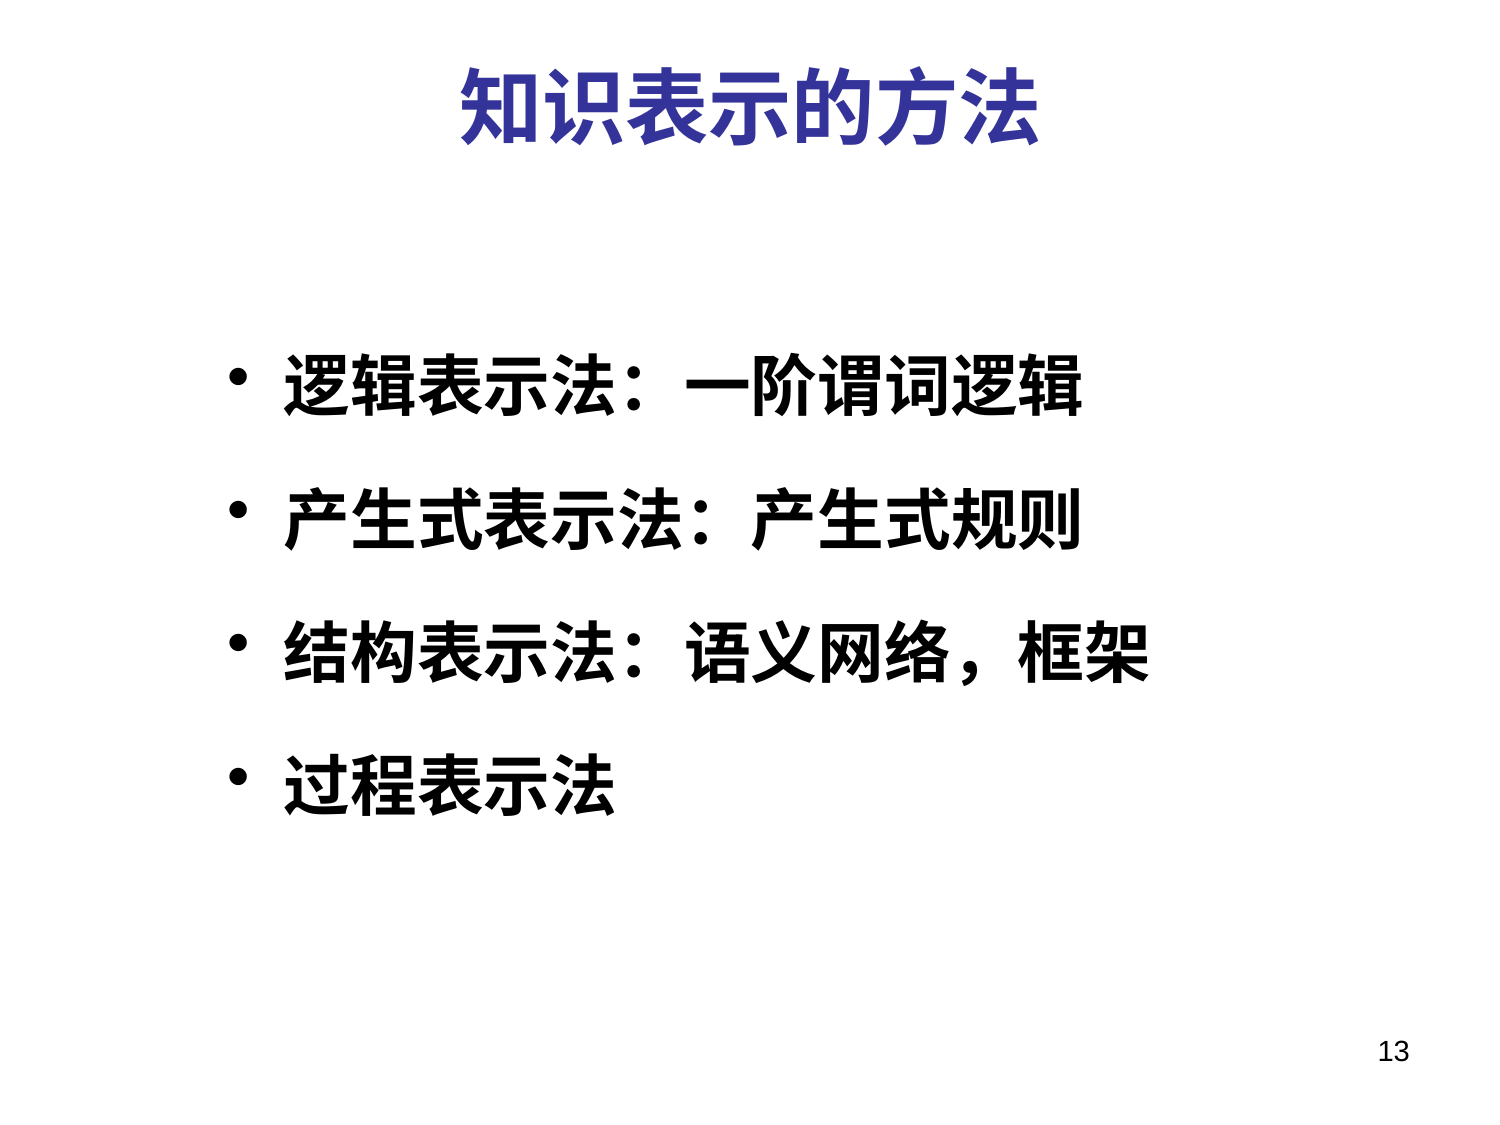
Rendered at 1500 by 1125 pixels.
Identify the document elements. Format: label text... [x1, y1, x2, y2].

slide_number 13 [1074, 1040, 1425, 1103]
list 逻辑表示法：一阶谓词逻辑 产生式表示法：产生式规则 结构表示法：语义网络，框架 过程表示法 [212, 296, 1425, 1040]
title 知识表示的方法 [50, 24, 1451, 186]
